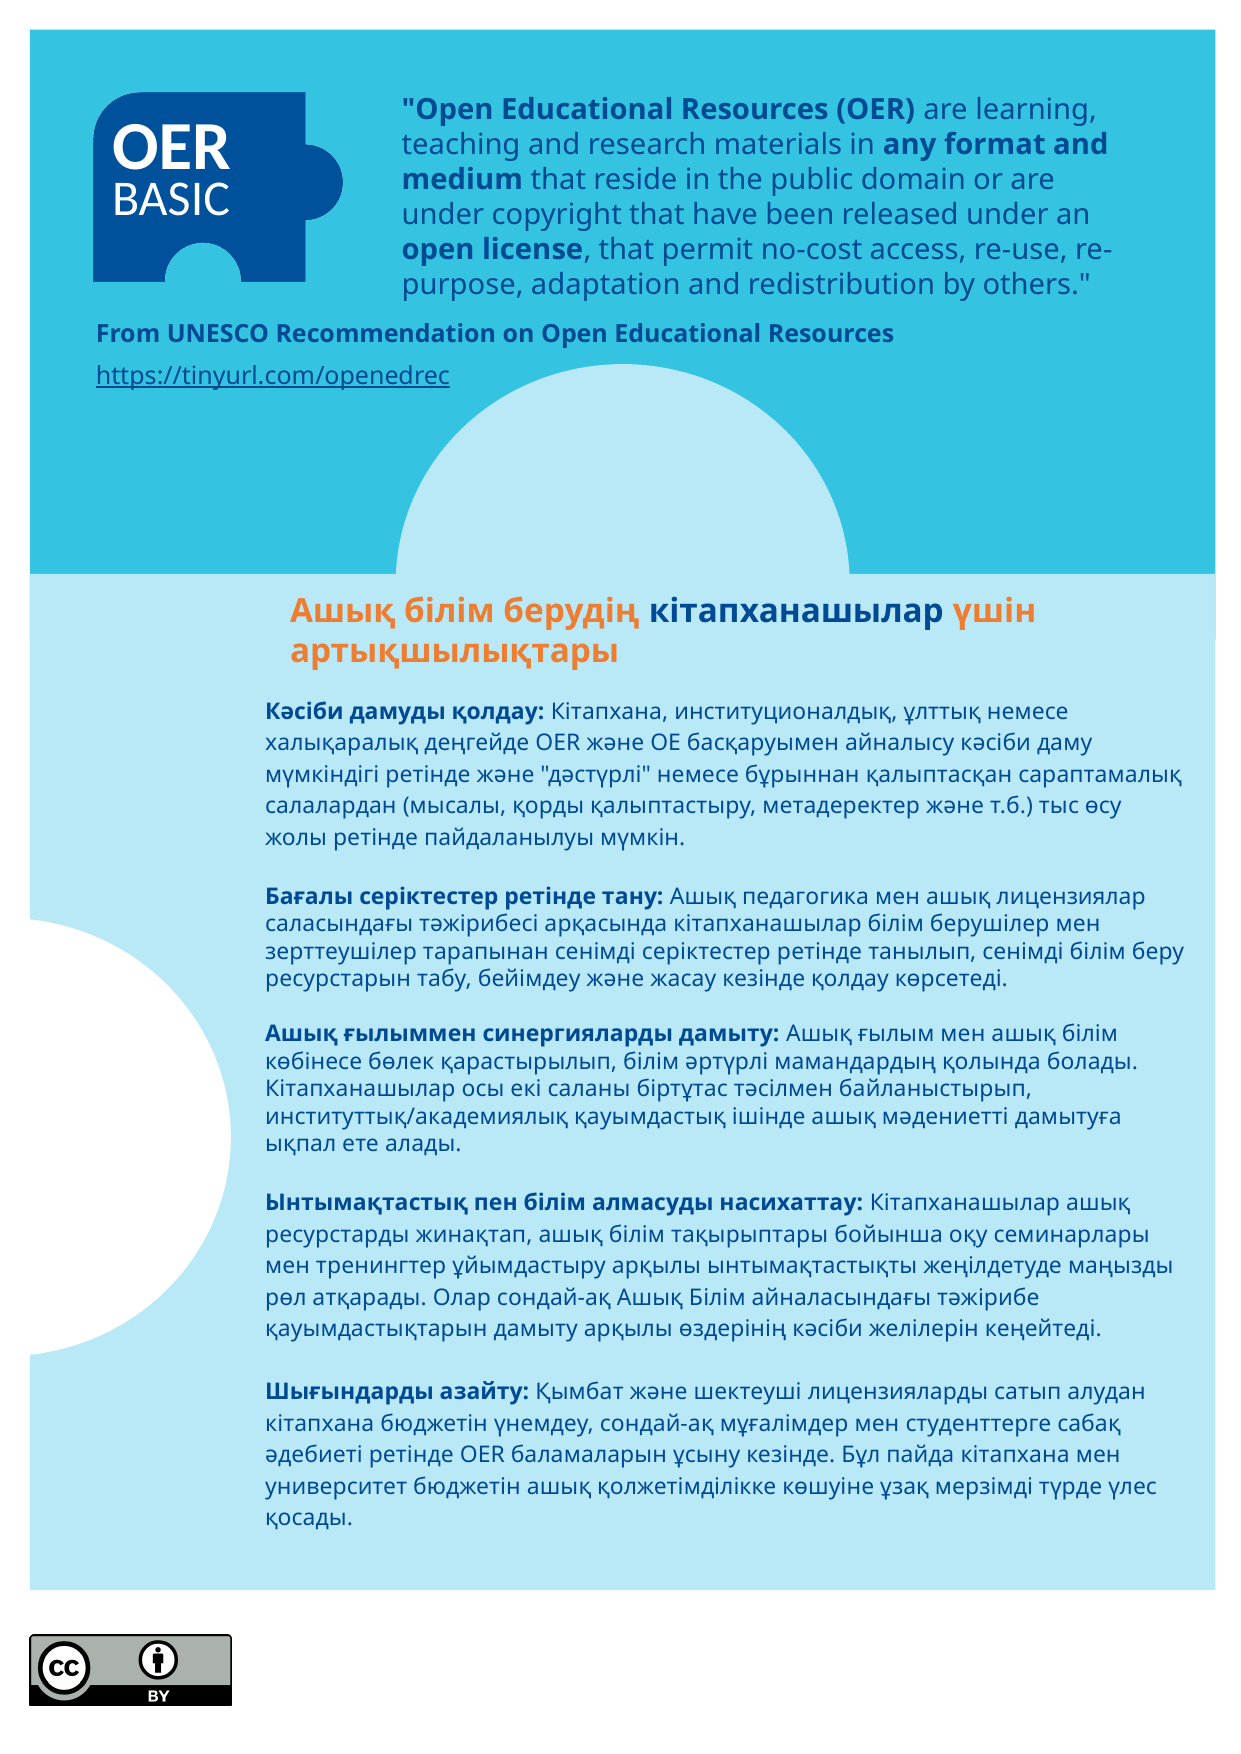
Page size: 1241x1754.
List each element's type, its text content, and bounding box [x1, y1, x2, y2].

text_box "Open Educational Resources (OER) are learning, teaching and research materials in any format and medium that reside in the public domain or are under copyright that have been released under an open license, that permit no-cost access, re-use, re-purpose, adaptation and redistribution by others." [386, 75, 1147, 316]
text_box Кәсіби дамуды қолдау: Кітапхана, институционалдық, ұлттық немесе халықаралық деңгейде OER және OE басқаруымен айналысу кәсіби даму мүмкіндігі ретінде және "дәстүрлі" немесе бұрыннан қалыптасқан сараптамалық салалардан (мысалы, қорды қалыптастыру, метадеректер және т.б.) тыс өсу жолы ретінде пайдаланылуы мүмкін. Бағалы серіктестер ретінде тану: Ашық педагогика мен ашық лицензиялар саласындағы тәжірибесі арқасында кітапханашылар білім берушілер мен зерттеушілер тарапынан сенімді серіктестер ретінде танылып, сенімді білім беру ресурстарын табу, бейімдеу және жасау кезінде қолдау көрсетеді. Ашық ғылыммен синергияларды дамыту: Ашық ғылым мен ашық білім көбінесе бөлек қарастырылып, білім әртүрлі мамандардың қолында болады. Кітапханашылар осы екі саланы біртұтас тәсілмен байланыстырып, институттық/академиялық қауымдастық ішінде ашық мәдениетті дамытуға ықпал ете алады. Ынтымақтастық пен білім алмасуды насихаттау: Кітапханашылар ашық ресурстарды жинақтап, ашық білім тақырыптары бойынша оқу семинарлары мен тренингтер ұйымдастыру арқылы ынтымақтастықты жеңілдетуде маңызды рөл атқарады. Олар сондай-ақ Ашық Білім айналасындағы тәжірибе қауымдастықтарын дамыту арқылы өздерінің кәсіби желілерін кеңейтеді. Шығындарды азайту: Қымбат және шектеуші лицензияларды сатып алудан кітапхана бюджетін үнемдеу, сондай-ақ мұғалімдер мен студенттерге сабақ әдебиеті ретінде OER баламаларын ұсыну кезінде. Бұл пайда кітапхана мен университет бюджетін ашық қолжетімділікке көшуіне ұзақ мерзімді түрде үлес қосады. [250, 677, 1202, 1546]
picture [29, 1634, 233, 1706]
text_box [395, 403, 850, 573]
picture [93, 92, 343, 282]
text_box [0, 917, 231, 1357]
text_box [29, 29, 1216, 573]
text_box Ашық білім берудің кітапханашылар үшін артықшылықтары [274, 573, 1162, 684]
text_box [29, 573, 1216, 1591]
text_box From UNESCO Recommendation on Open Educational Resources https://tinyurl.com/openedrec [80, 315, 1241, 403]
